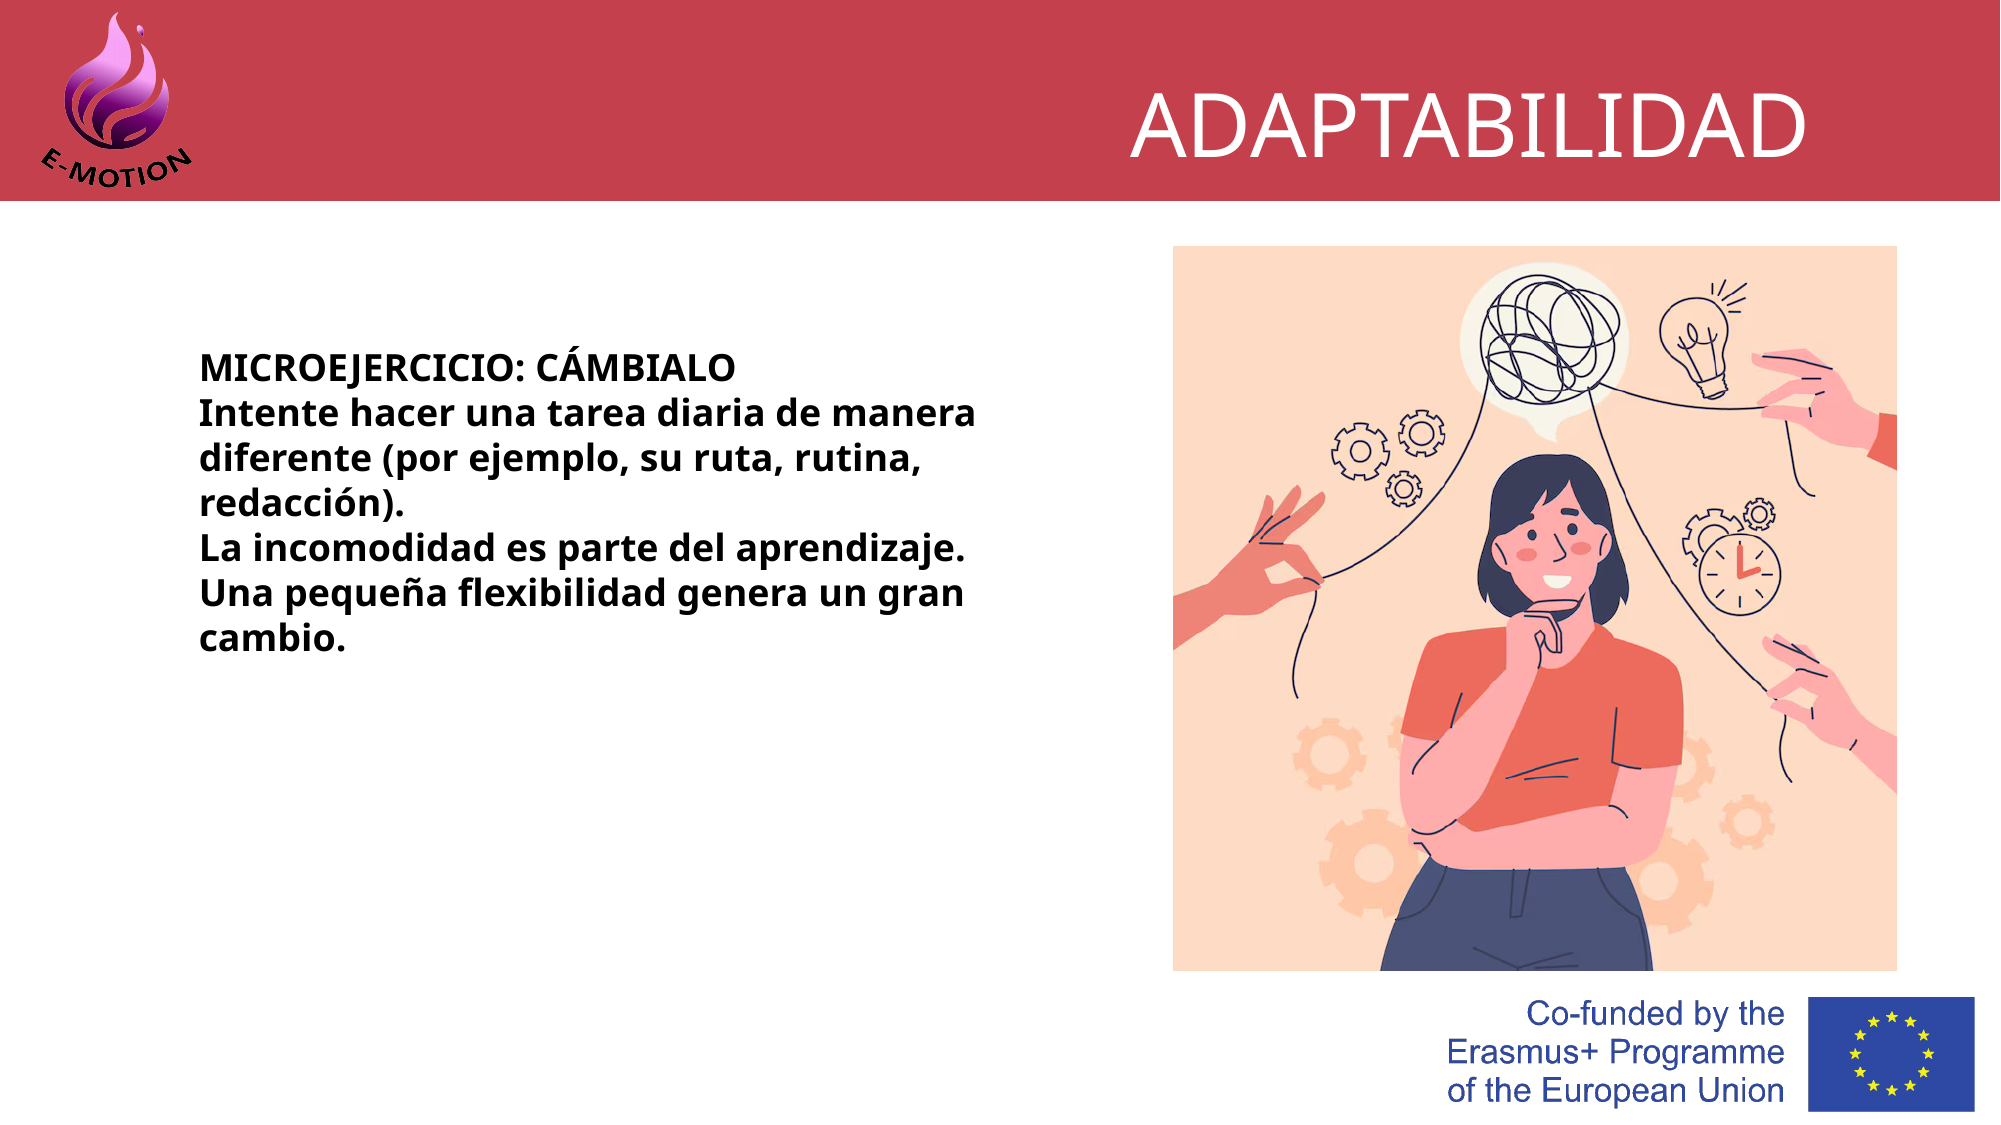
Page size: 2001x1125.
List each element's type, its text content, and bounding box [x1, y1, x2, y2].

picture [1172, 246, 1898, 971]
picture [1396, 995, 1975, 1116]
text_box MICROEJERCICIO: CÁMBIALO Intente hacer una tarea diaria de manera diferente (por ejemplo, su ruta, rutina, redacción). La incomodidad es parte del aprendizaje. Una pequeña flexibilidad genera un gran cambio. [183, 336, 1118, 667]
text_box ADAPTABILIDAD [566, 61, 1826, 337]
picture [0, 0, 253, 247]
